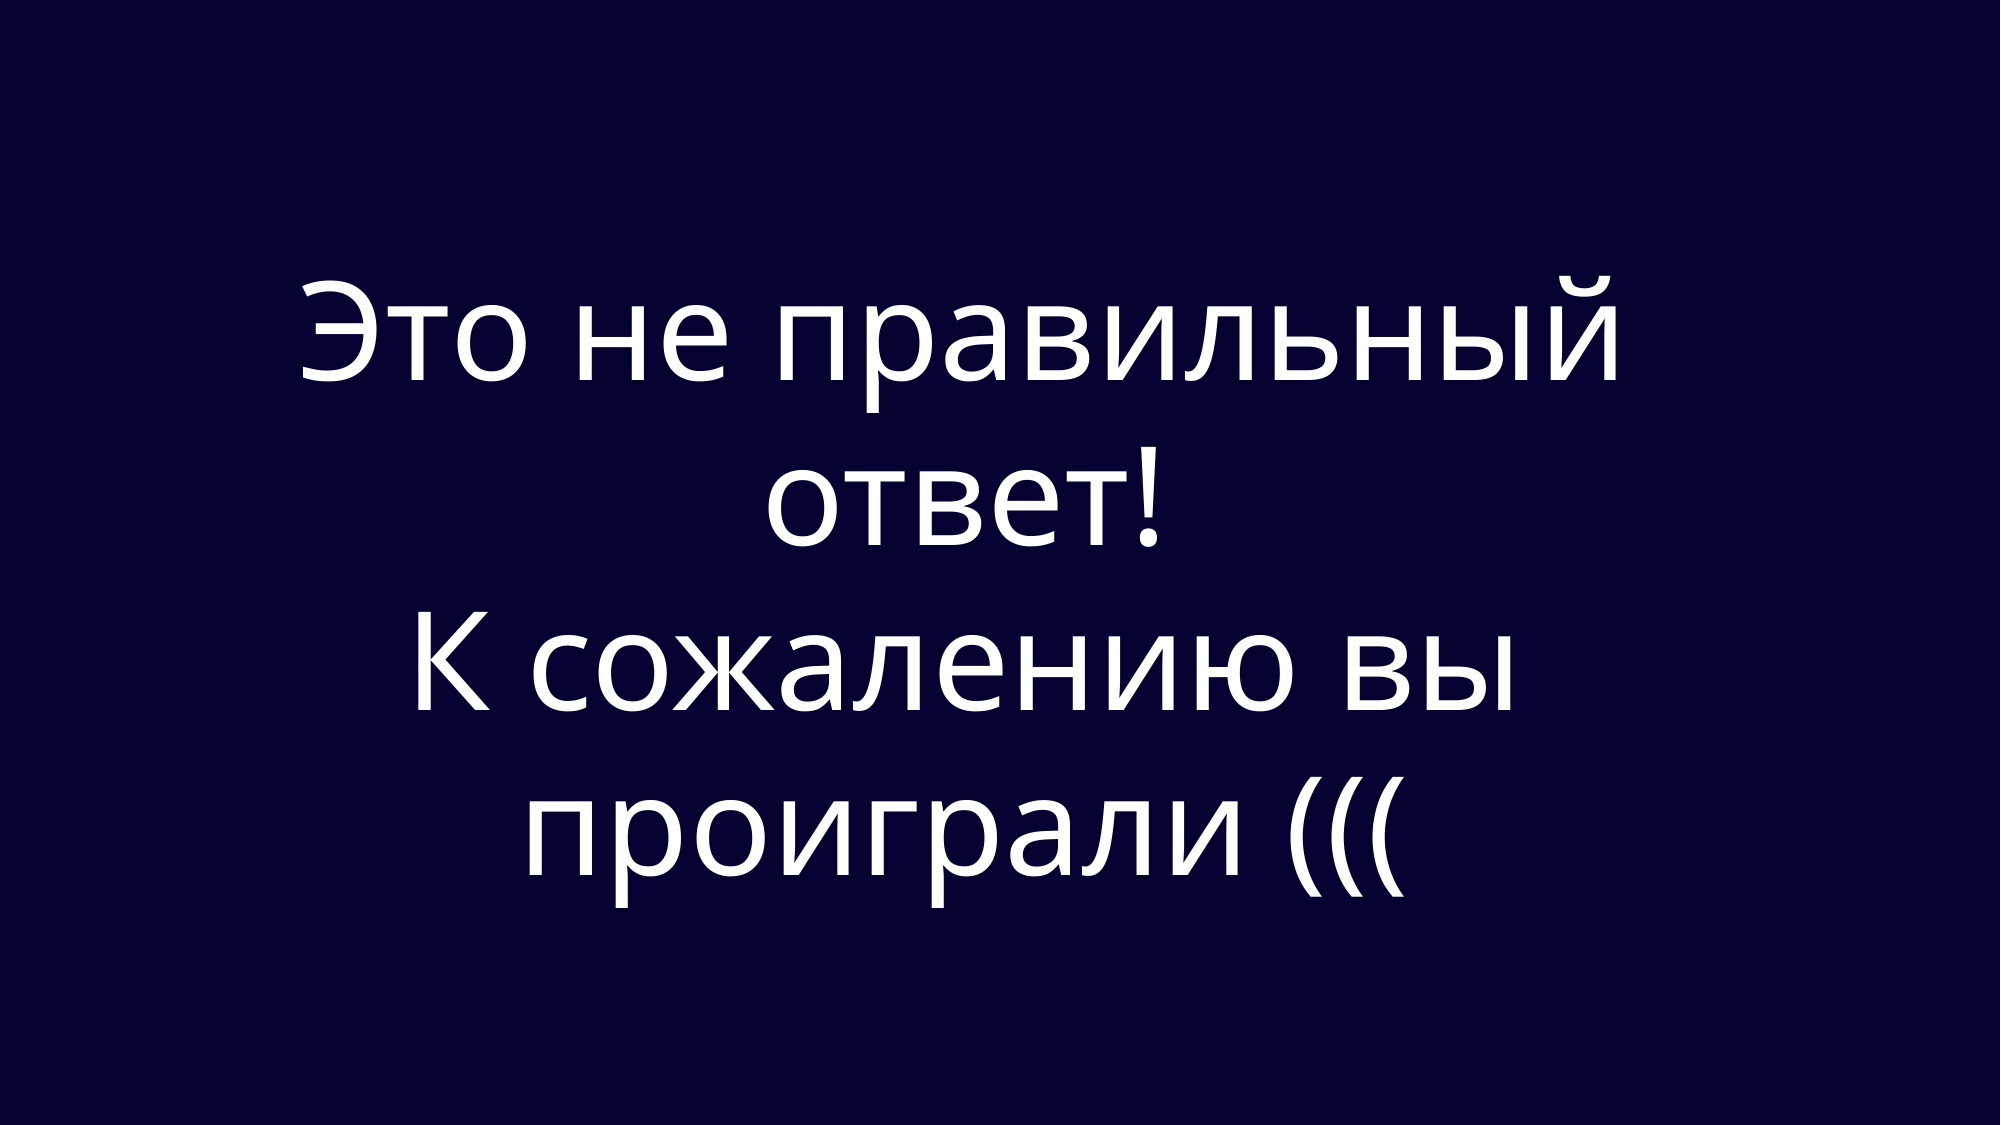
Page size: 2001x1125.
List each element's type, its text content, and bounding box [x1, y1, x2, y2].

text_box Это не правильный ответ! К сожалению вы проиграли ((( [249, 235, 1679, 911]
